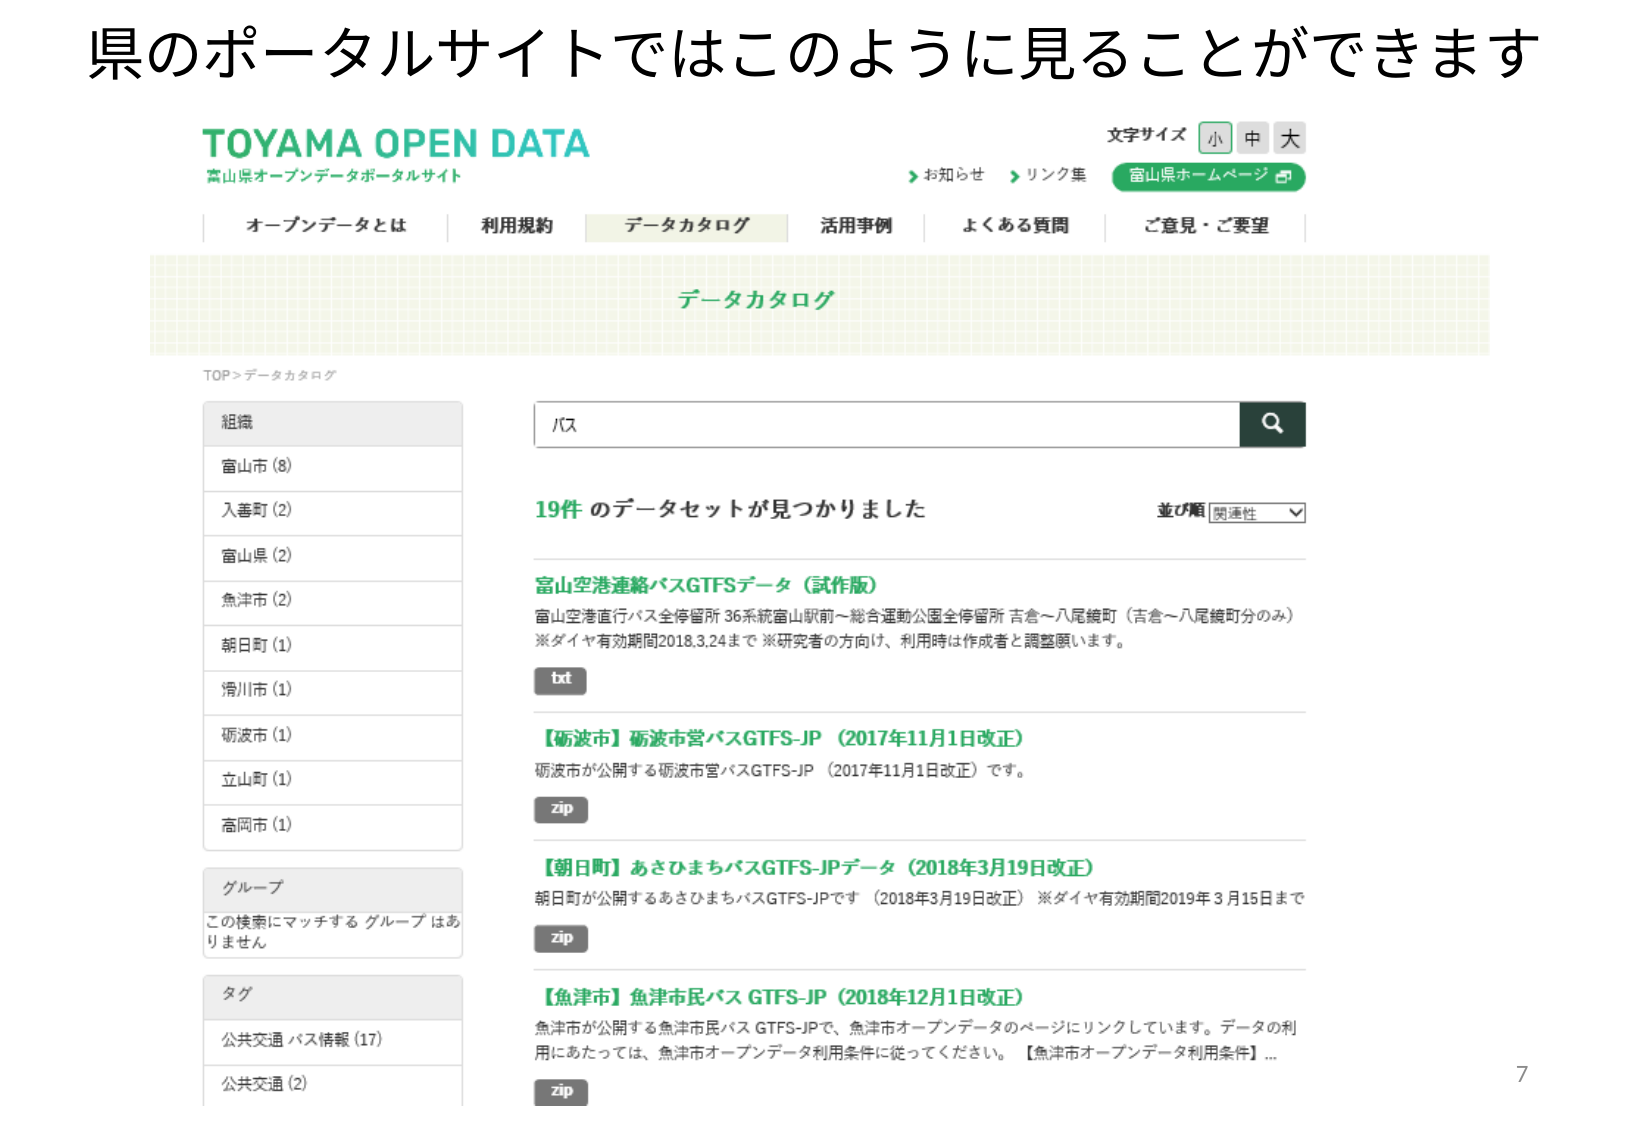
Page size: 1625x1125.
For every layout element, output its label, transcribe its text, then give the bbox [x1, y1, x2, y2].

text_box 県のポータルサイトではこのように見ることができます [71, 9, 1558, 94]
picture [150, 110, 1491, 1107]
slide_number 7 [1494, 1042, 1544, 1103]
